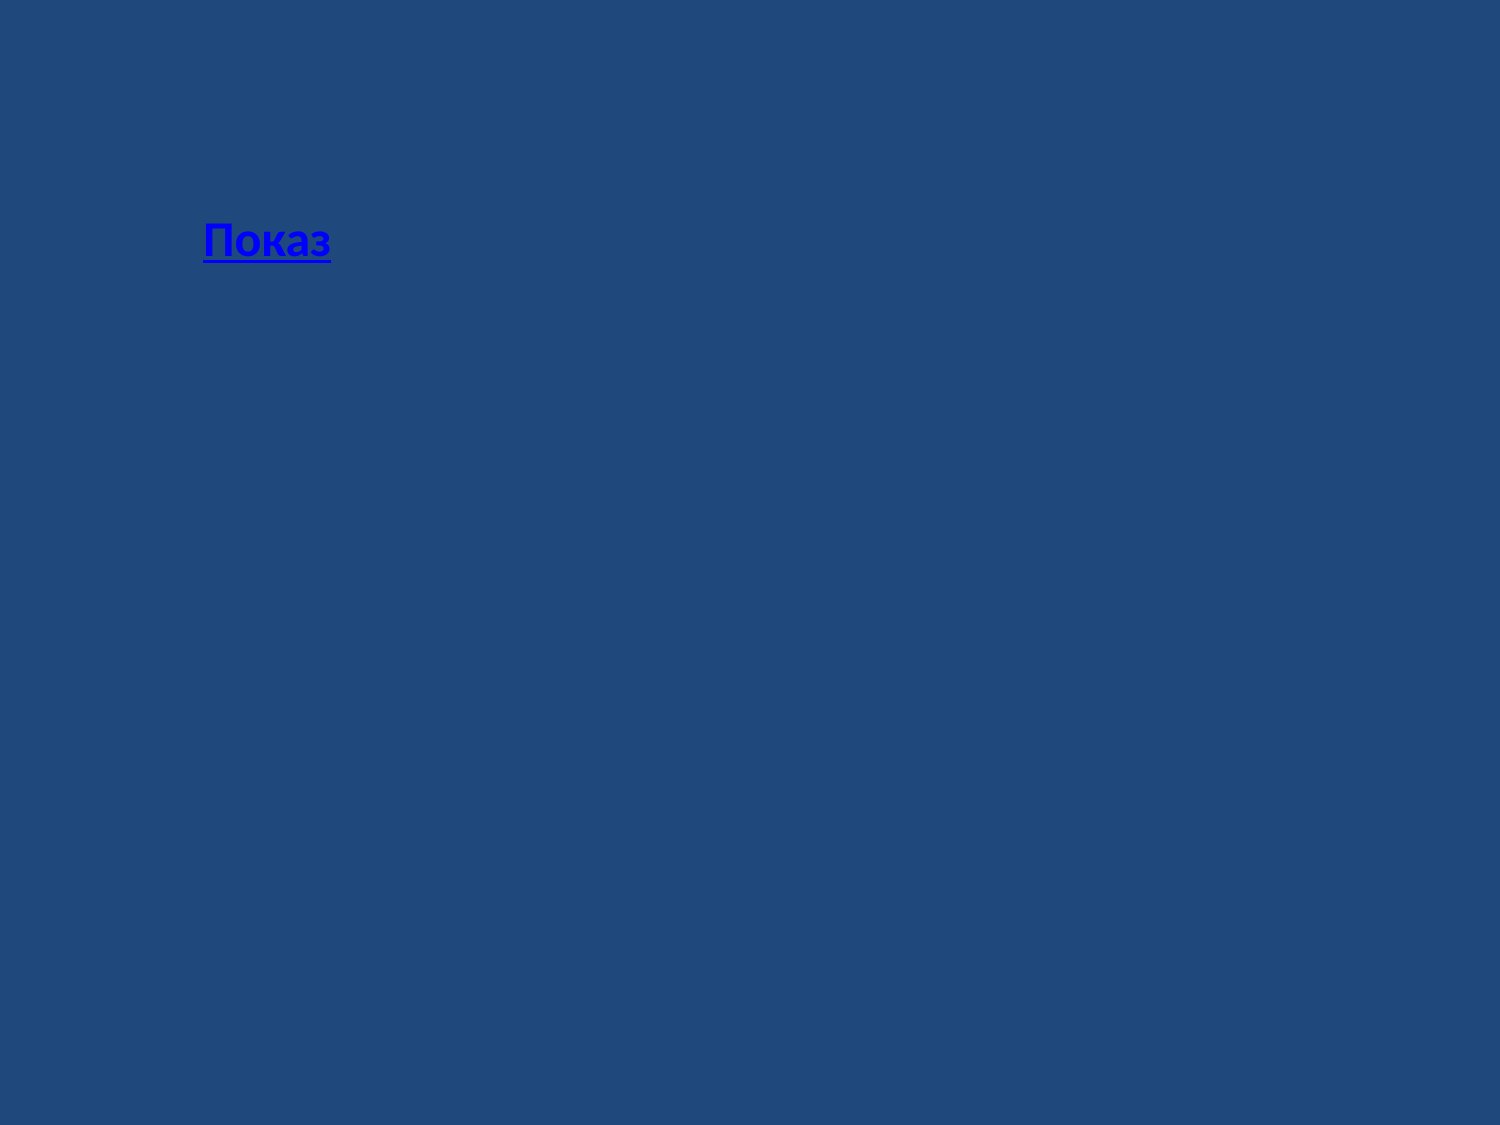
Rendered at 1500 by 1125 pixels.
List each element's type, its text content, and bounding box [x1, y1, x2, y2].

text_box Показ [188, 199, 347, 274]
